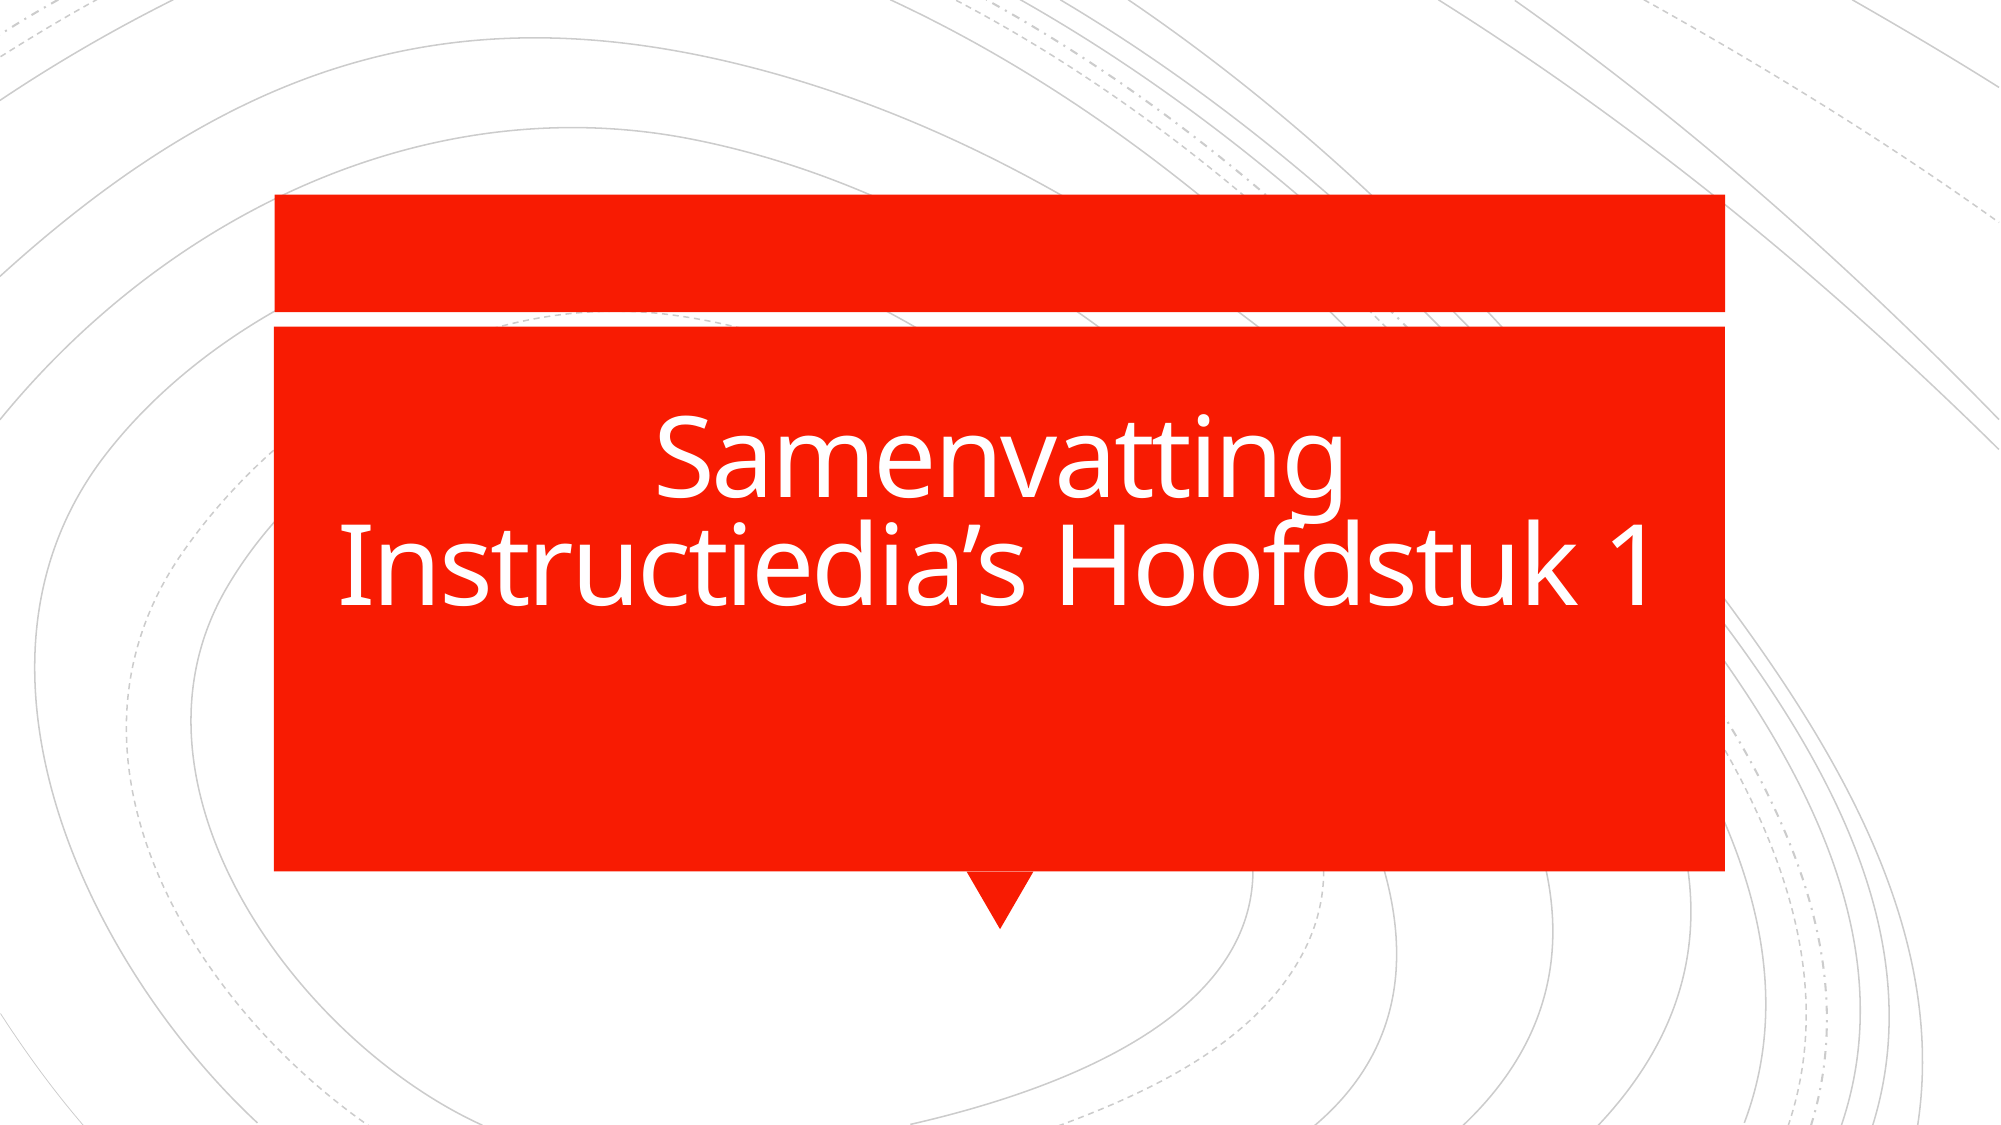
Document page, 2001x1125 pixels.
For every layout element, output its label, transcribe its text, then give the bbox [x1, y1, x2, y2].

title Samenvatting Instructiedia’s Hoofdstuk 1 [288, 340, 1713, 628]
